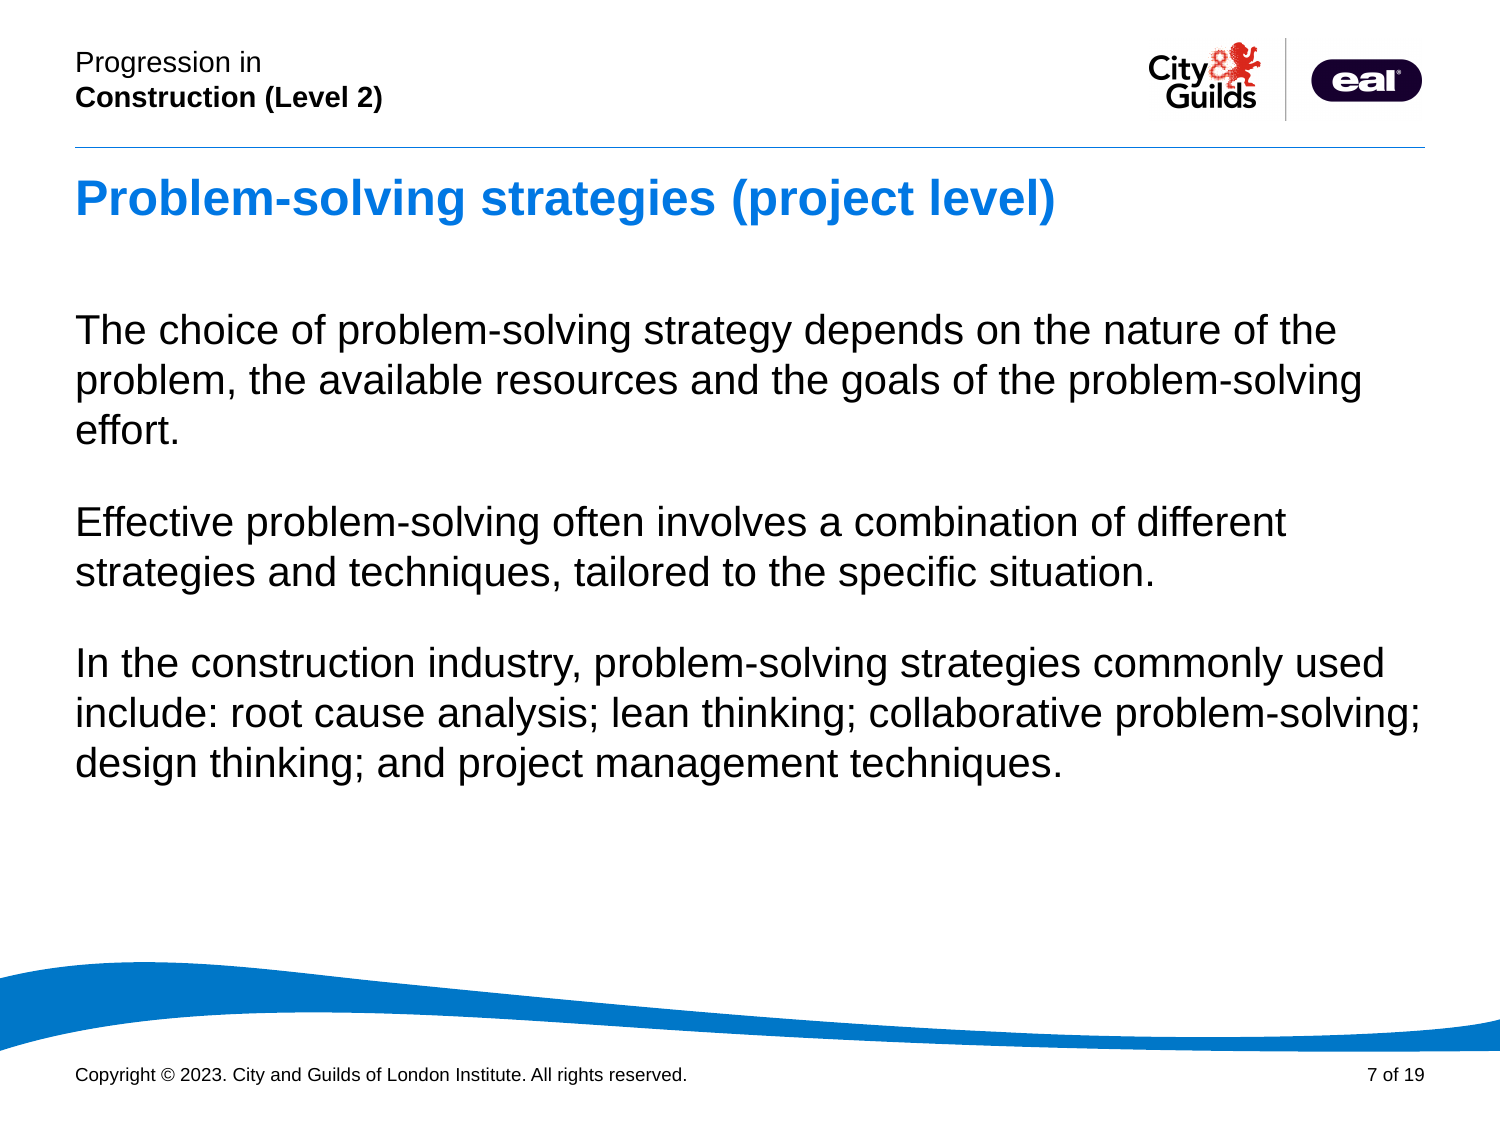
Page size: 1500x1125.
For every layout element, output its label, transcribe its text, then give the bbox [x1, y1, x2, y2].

title Problem-solving strategies (project level) [74, 165, 1426, 229]
list The choice of problem-solving strategy depends on the nature of the problem, the available resources and the goals of the problem-solving effort. Effective problem-solving often involves a combination of different strategies and techniques, tailored to the specific situation. In the construction industry, problem-solving strategies commonly used include: root cause analysis; lean thinking; collaborative problem-solving; design thinking; and project management techniques. [74, 302, 1426, 1000]
picture [1149, 38, 1422, 121]
